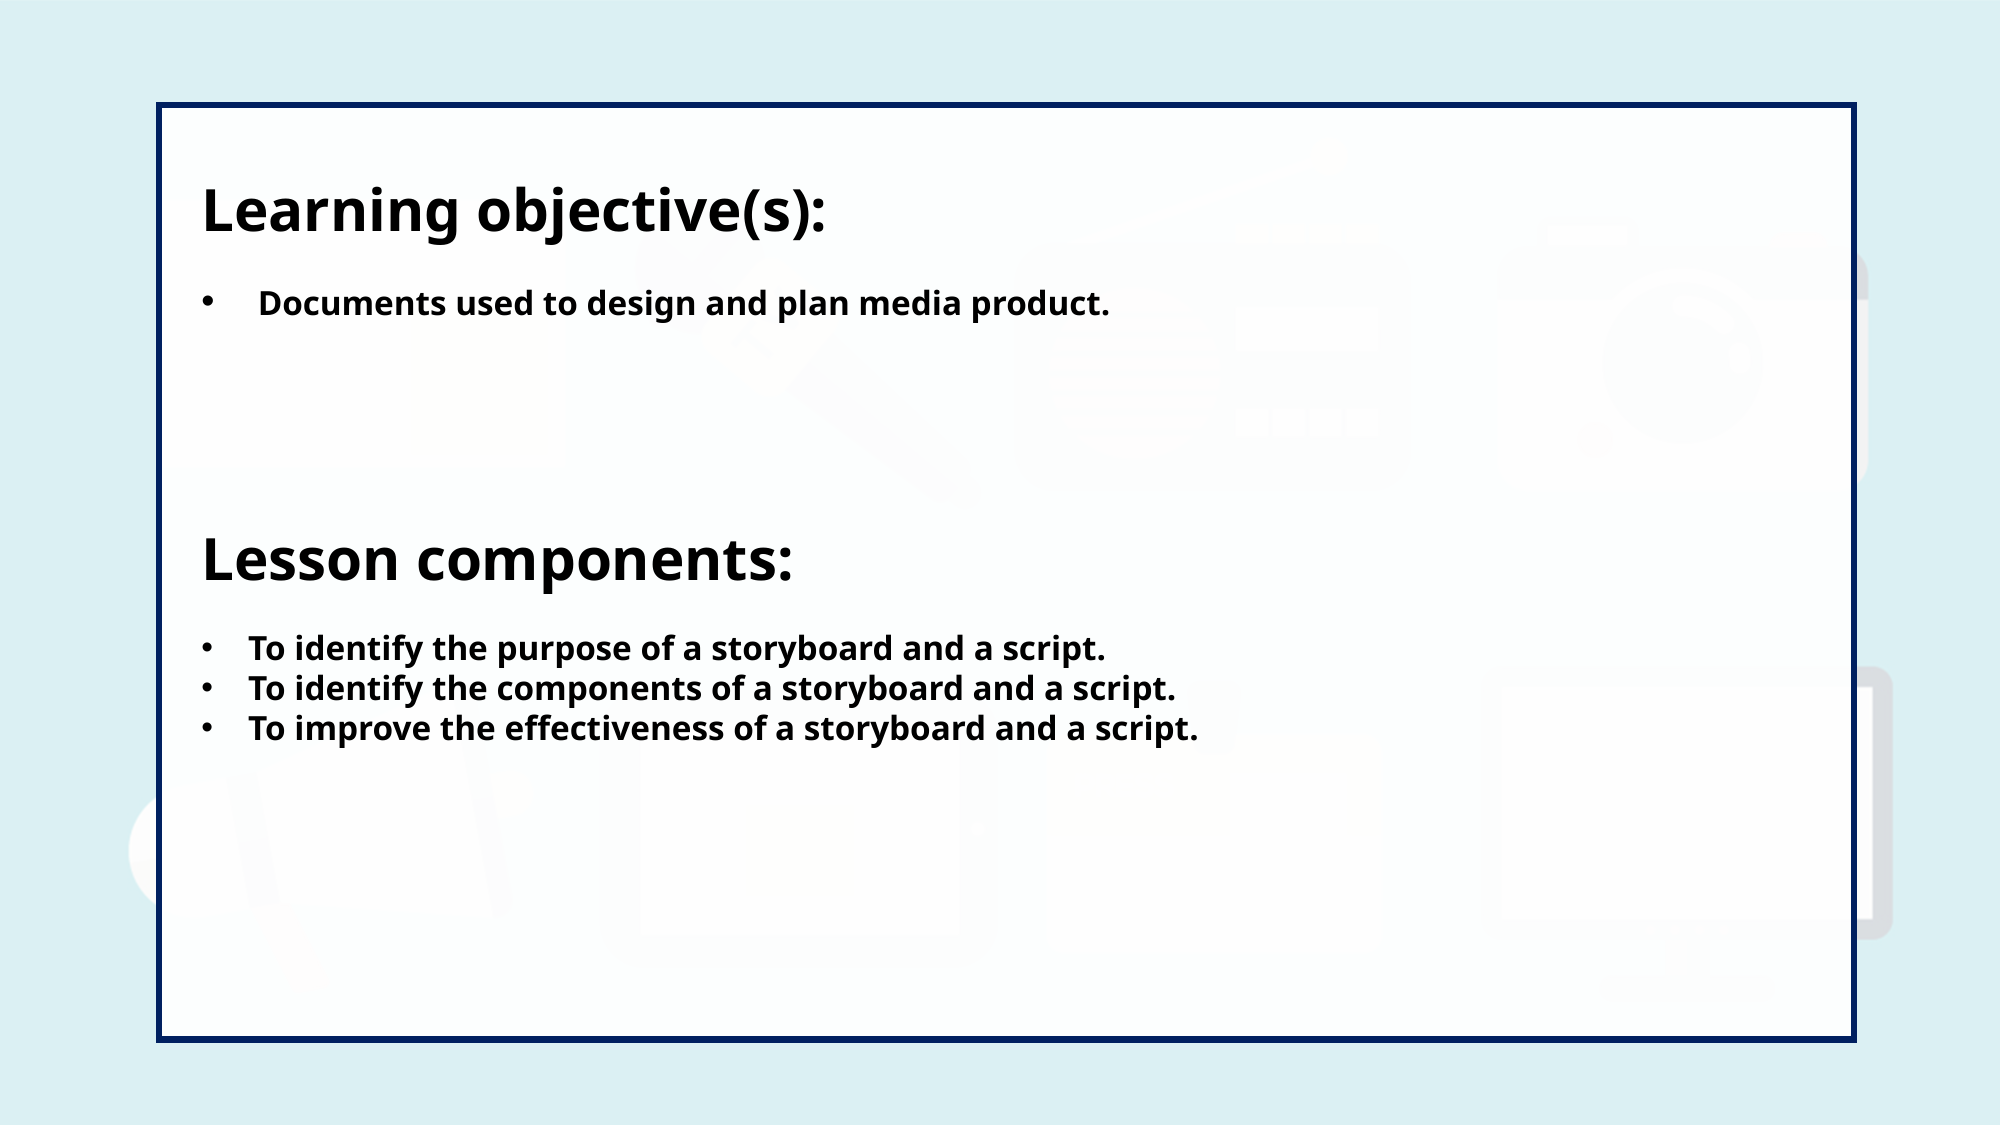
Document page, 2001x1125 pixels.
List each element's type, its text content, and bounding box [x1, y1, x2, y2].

text_box [158, 104, 1855, 1041]
text_box Lesson components: To identify the purpose of a storyboard and a script. To identify the components of a storyboard and a script. To improve the effectiveness of a storyboard and a script. [186, 515, 1762, 755]
text_box Learning objective(s): Documents used to design and plan media product. [186, 165, 1762, 331]
